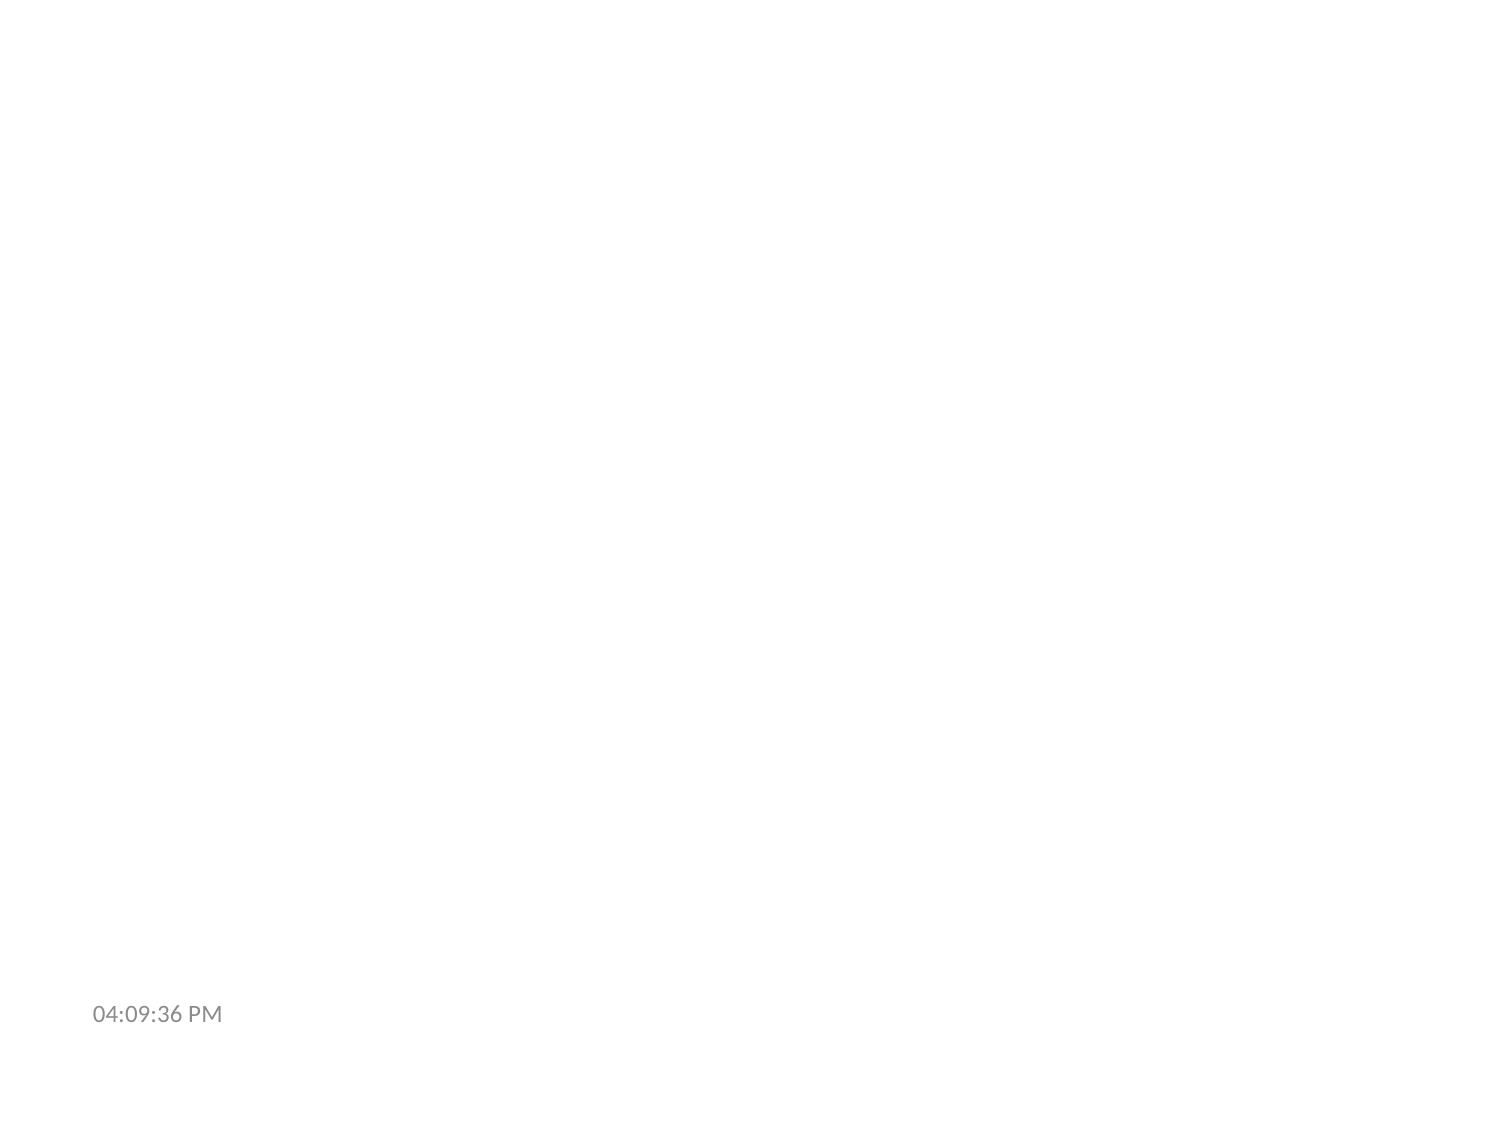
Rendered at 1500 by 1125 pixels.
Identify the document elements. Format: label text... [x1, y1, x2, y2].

text_box 3:35:09 PM [77, 982, 428, 1043]
